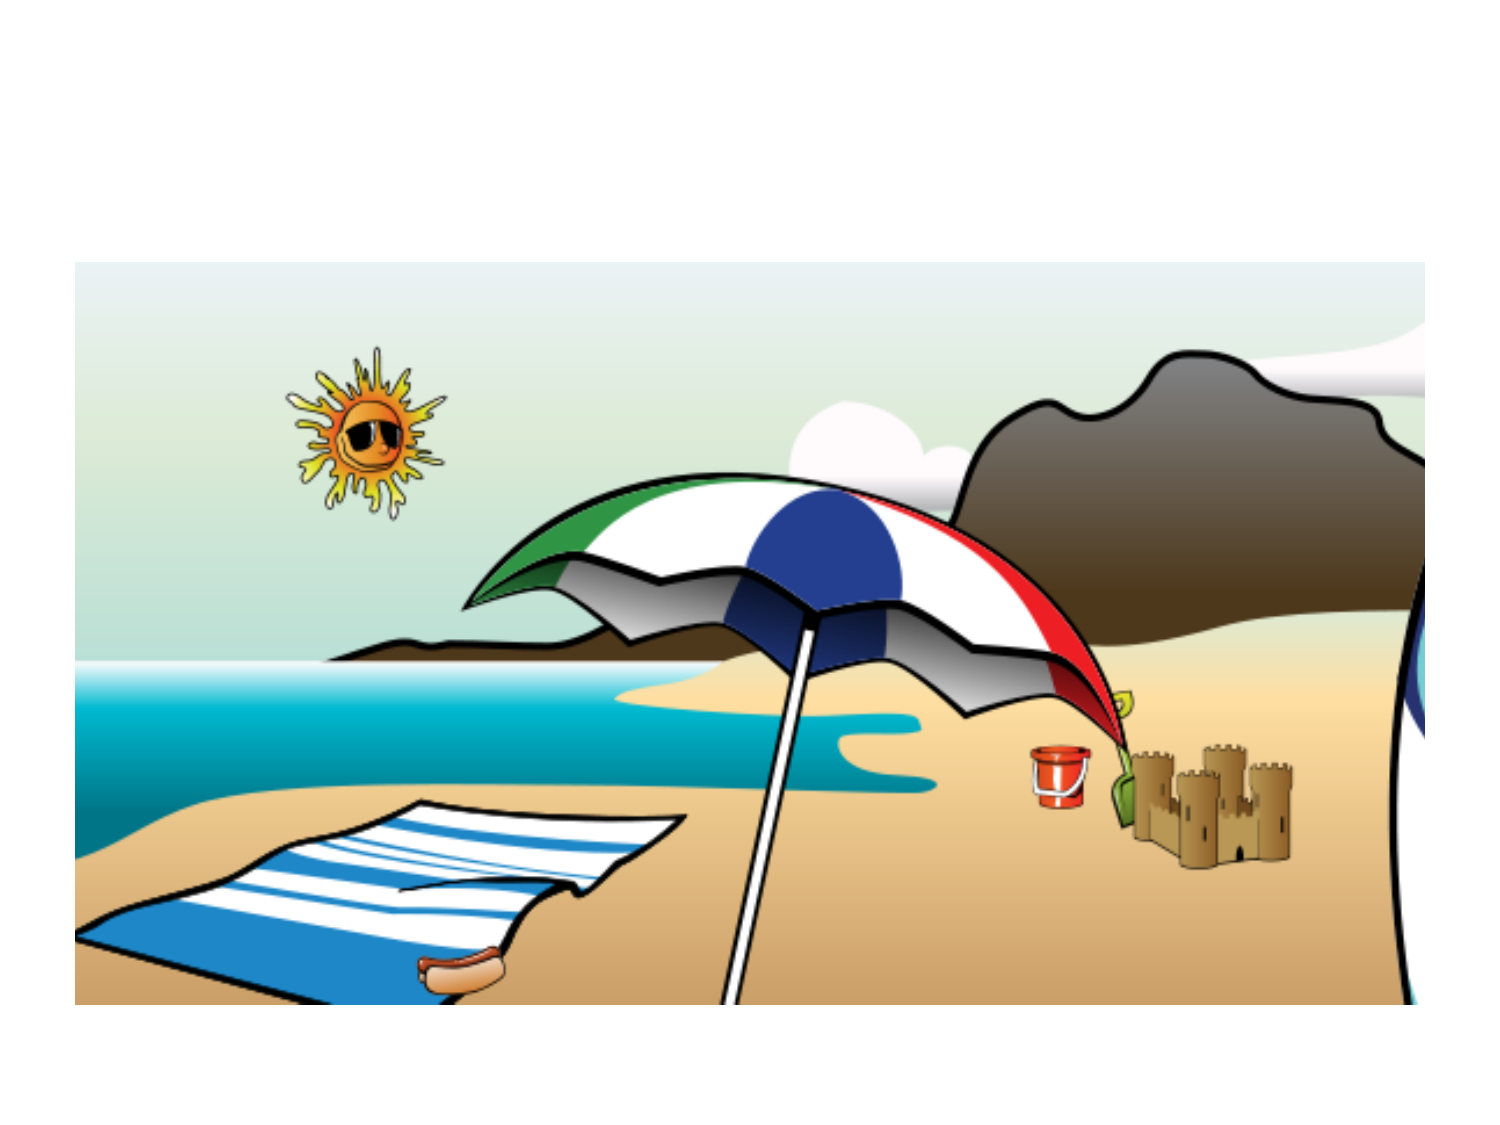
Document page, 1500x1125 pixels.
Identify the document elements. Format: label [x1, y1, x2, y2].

list [74, 262, 1426, 1006]
